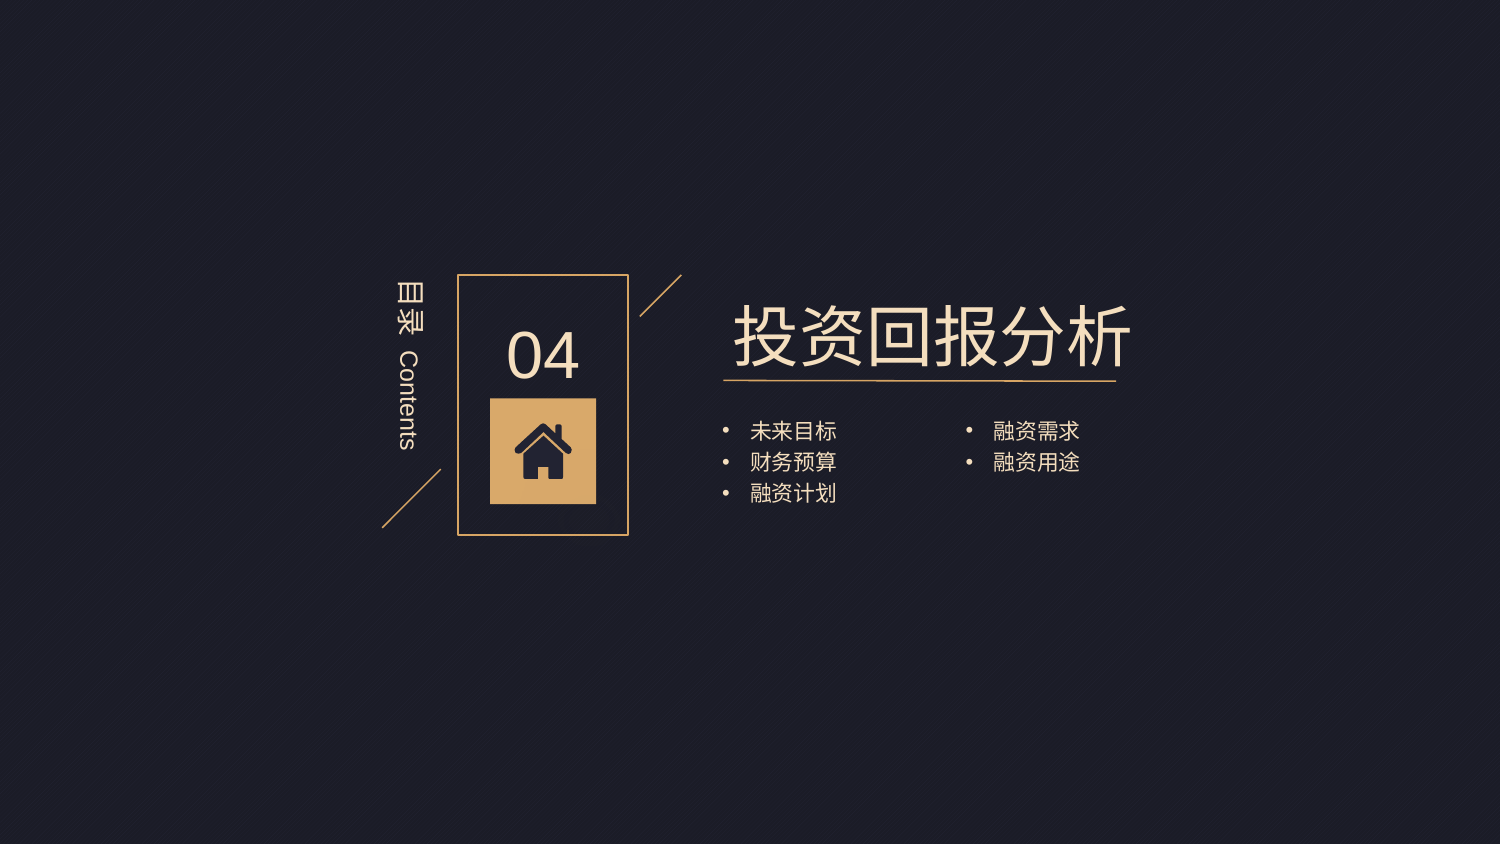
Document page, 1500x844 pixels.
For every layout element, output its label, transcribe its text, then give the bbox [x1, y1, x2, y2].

text_box 04 [496, 292, 591, 397]
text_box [513, 422, 573, 480]
text_box 投资回报分析 [714, 274, 1152, 379]
text_box [488, 396, 598, 506]
text_box 目录 Contents [388, 267, 443, 469]
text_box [639, 274, 682, 317]
text_box 未来目标 财务预算 融资计划 [707, 404, 939, 546]
text_box [456, 273, 630, 537]
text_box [381, 468, 442, 529]
text_box 融资需求 融资用途 [950, 404, 1223, 483]
